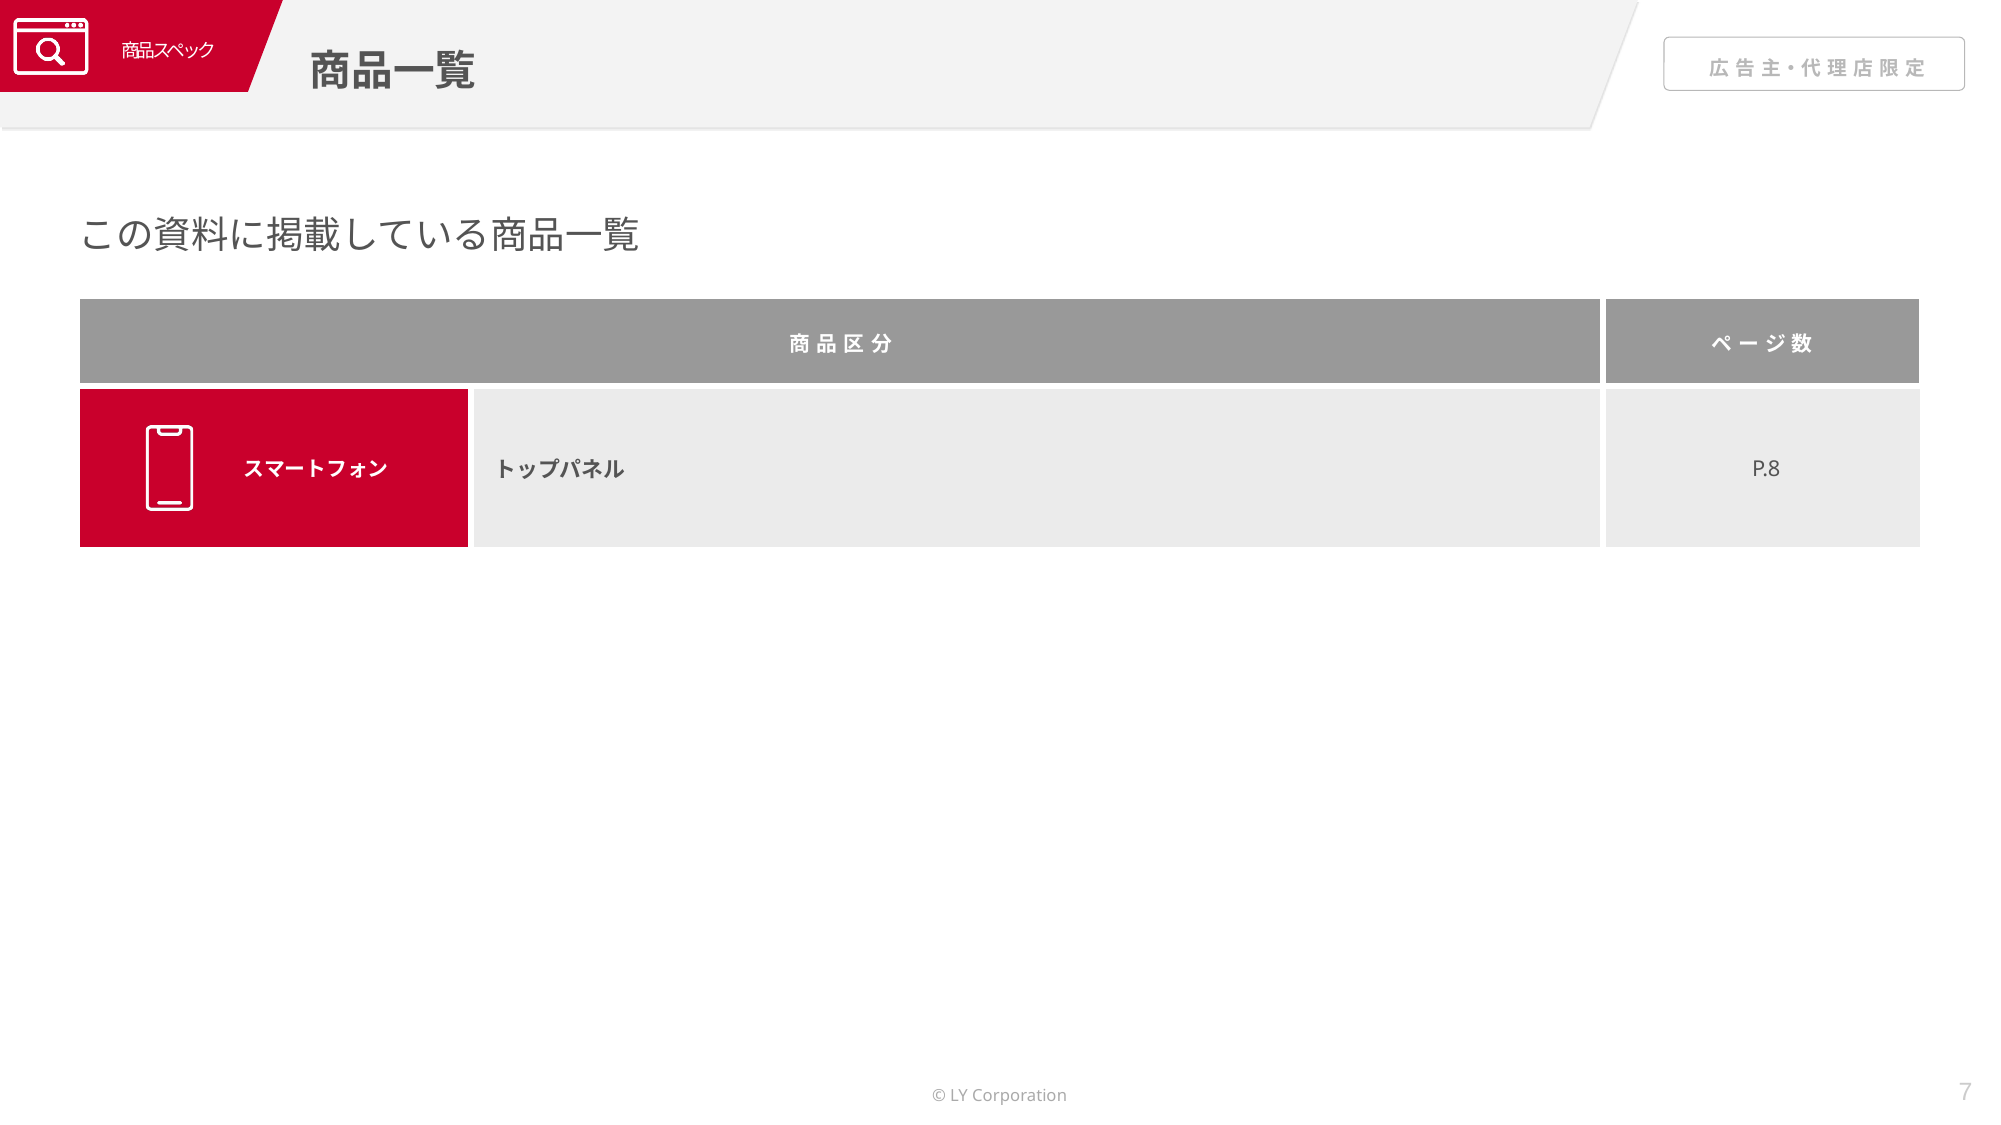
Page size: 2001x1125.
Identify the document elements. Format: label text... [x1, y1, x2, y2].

table_cell トップパネル [474, 389, 1600, 547]
table_header 商品区分 [80, 299, 1600, 383]
text_box この資料に掲載している商品一覧 [78, 210, 1650, 256]
table_header ページ数 [1606, 299, 1919, 383]
picture [8, 4, 92, 87]
list 商品一覧 [309, 41, 1645, 97]
table_cell スマートフォン [80, 389, 468, 547]
list 商品スペック [97, 13, 240, 81]
picture [145, 424, 194, 511]
table_cell P.8 [1606, 389, 1920, 547]
